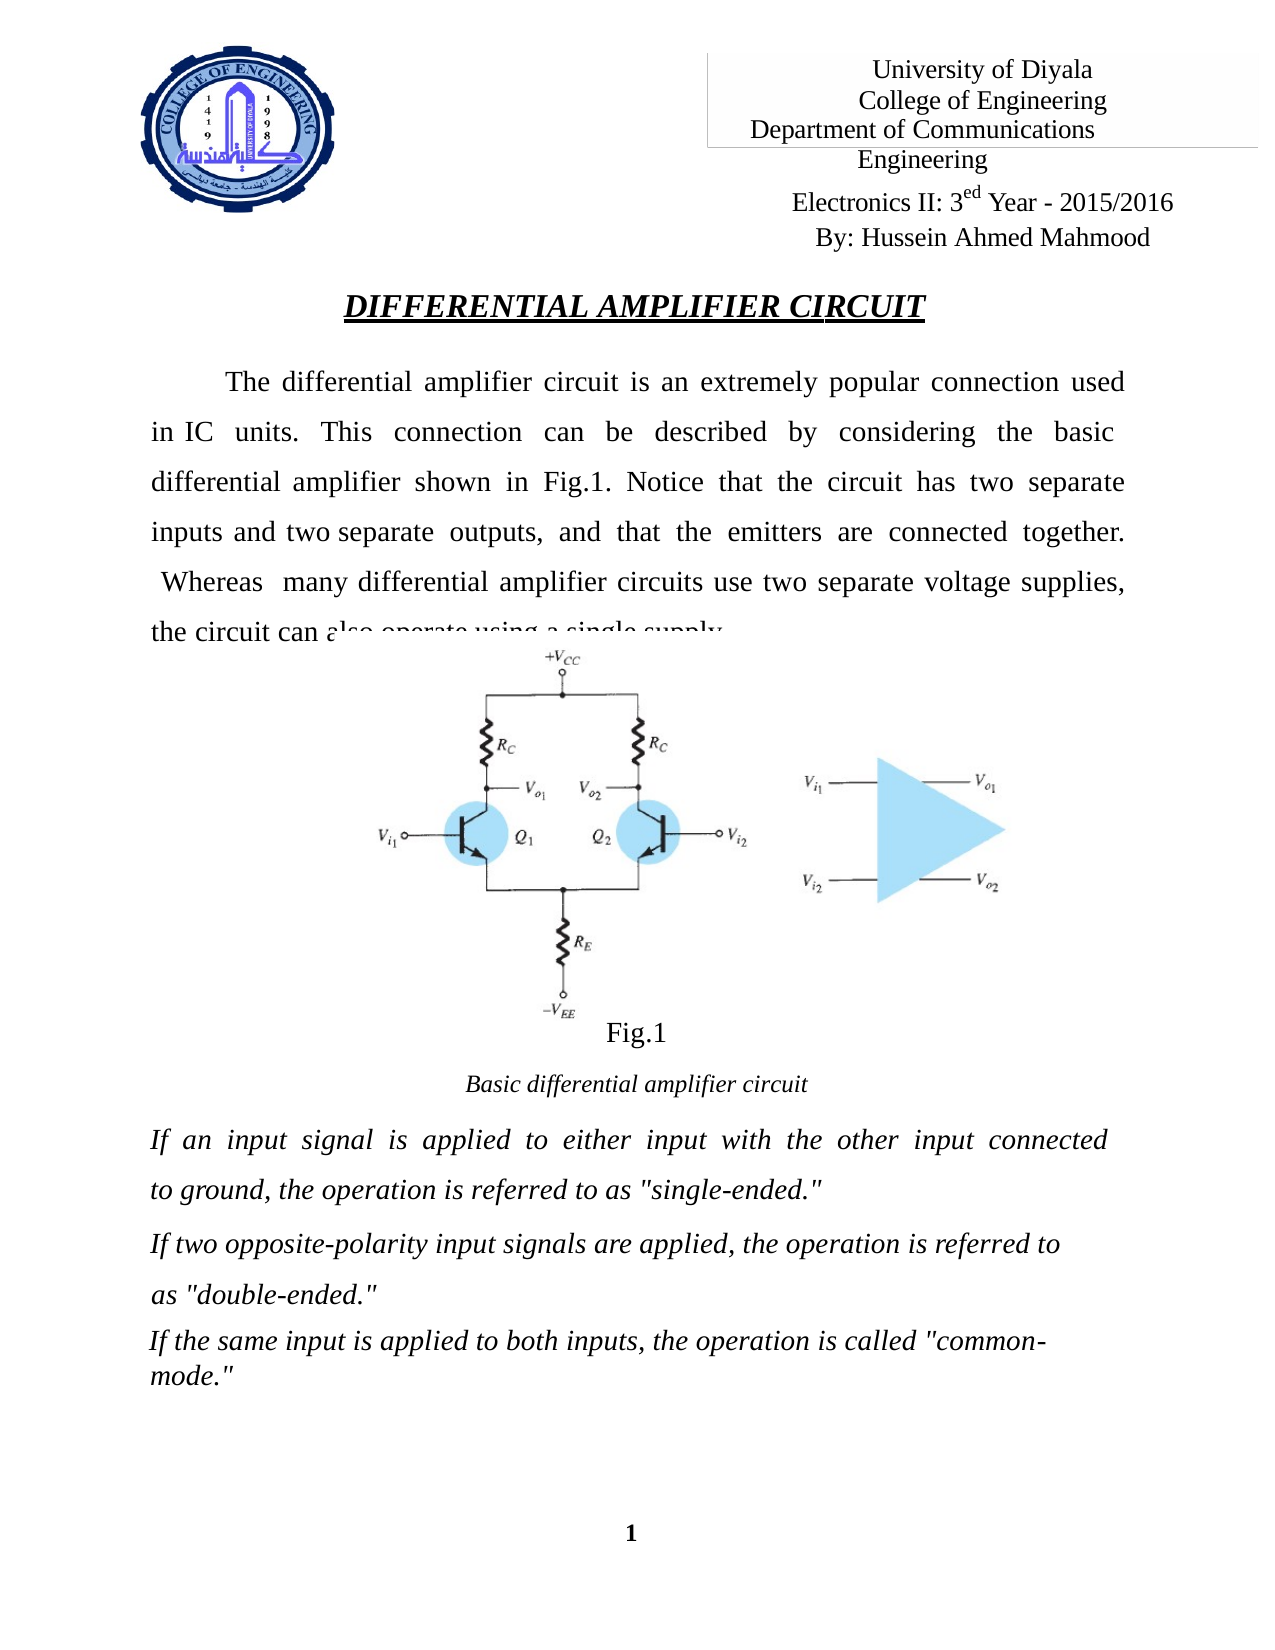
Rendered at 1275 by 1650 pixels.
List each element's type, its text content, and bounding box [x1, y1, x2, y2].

text_box University of Diyala College of Engineering Department of Communications Engineering Electronics II: 3ed Year - 2015/2016 By: Hussein Ahmed Mahmood DIFFERENTIAL AMPLIFIER CIRCUIT The differential amplifier circuit is an extremely popular connection used in IC units. This connection can be described by considering the basic differential amplifier shown in Fig.1. Notice that the circuit has two separate inputs and two separate outputs, and that the emitters are connected together. Whereas many differential amplifier circuits use two separate voltage supplies, the circuit can also operate using a single supply. [148, 52, 1229, 616]
text_box [334, 631, 1042, 1013]
slide_number 10 [620, 1516, 655, 1549]
picture [1229, 53, 1270, 225]
text_box Fig.1 Basic differential amplifier circuit If an input signal is applied to either input with the other input connected to ground, the operation is referred to as "single-ended." If two opposite-polarity input signals are applied, the operation is referred to as "double-ended." If the same input is applied to both inputs, the operation is called "common-mode." [147, 1013, 1127, 1359]
text_box [140, 42, 335, 213]
